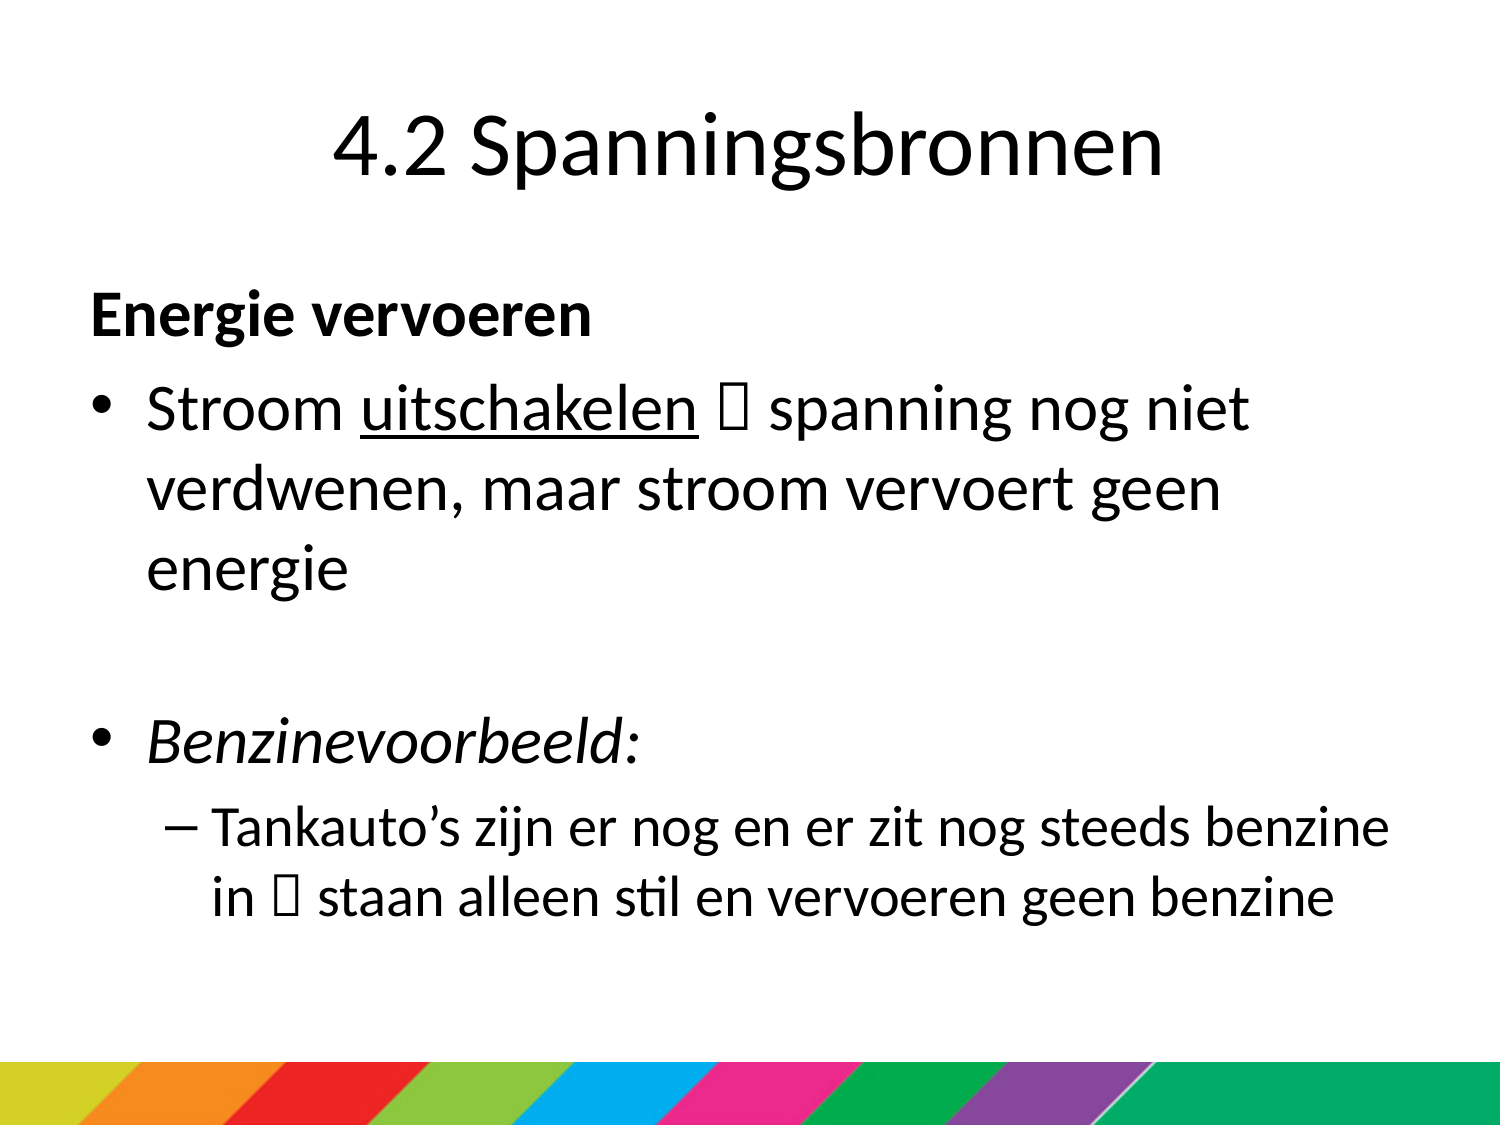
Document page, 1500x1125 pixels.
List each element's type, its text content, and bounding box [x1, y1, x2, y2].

title 4.2 Spanningsbronnen [75, 45, 1425, 233]
picture [0, 1062, 574, 1125]
picture [656, 1062, 1500, 1125]
list Energie vervoeren Stroom uitschakelen  spanning nog niet verdwenen, maar stroom vervoert geen energie Benzinevoorbeeld: Tankauto’s zijn er nog en er zit nog steeds benzine in  staan alleen stil en vervoeren geen benzine [75, 262, 1425, 1005]
